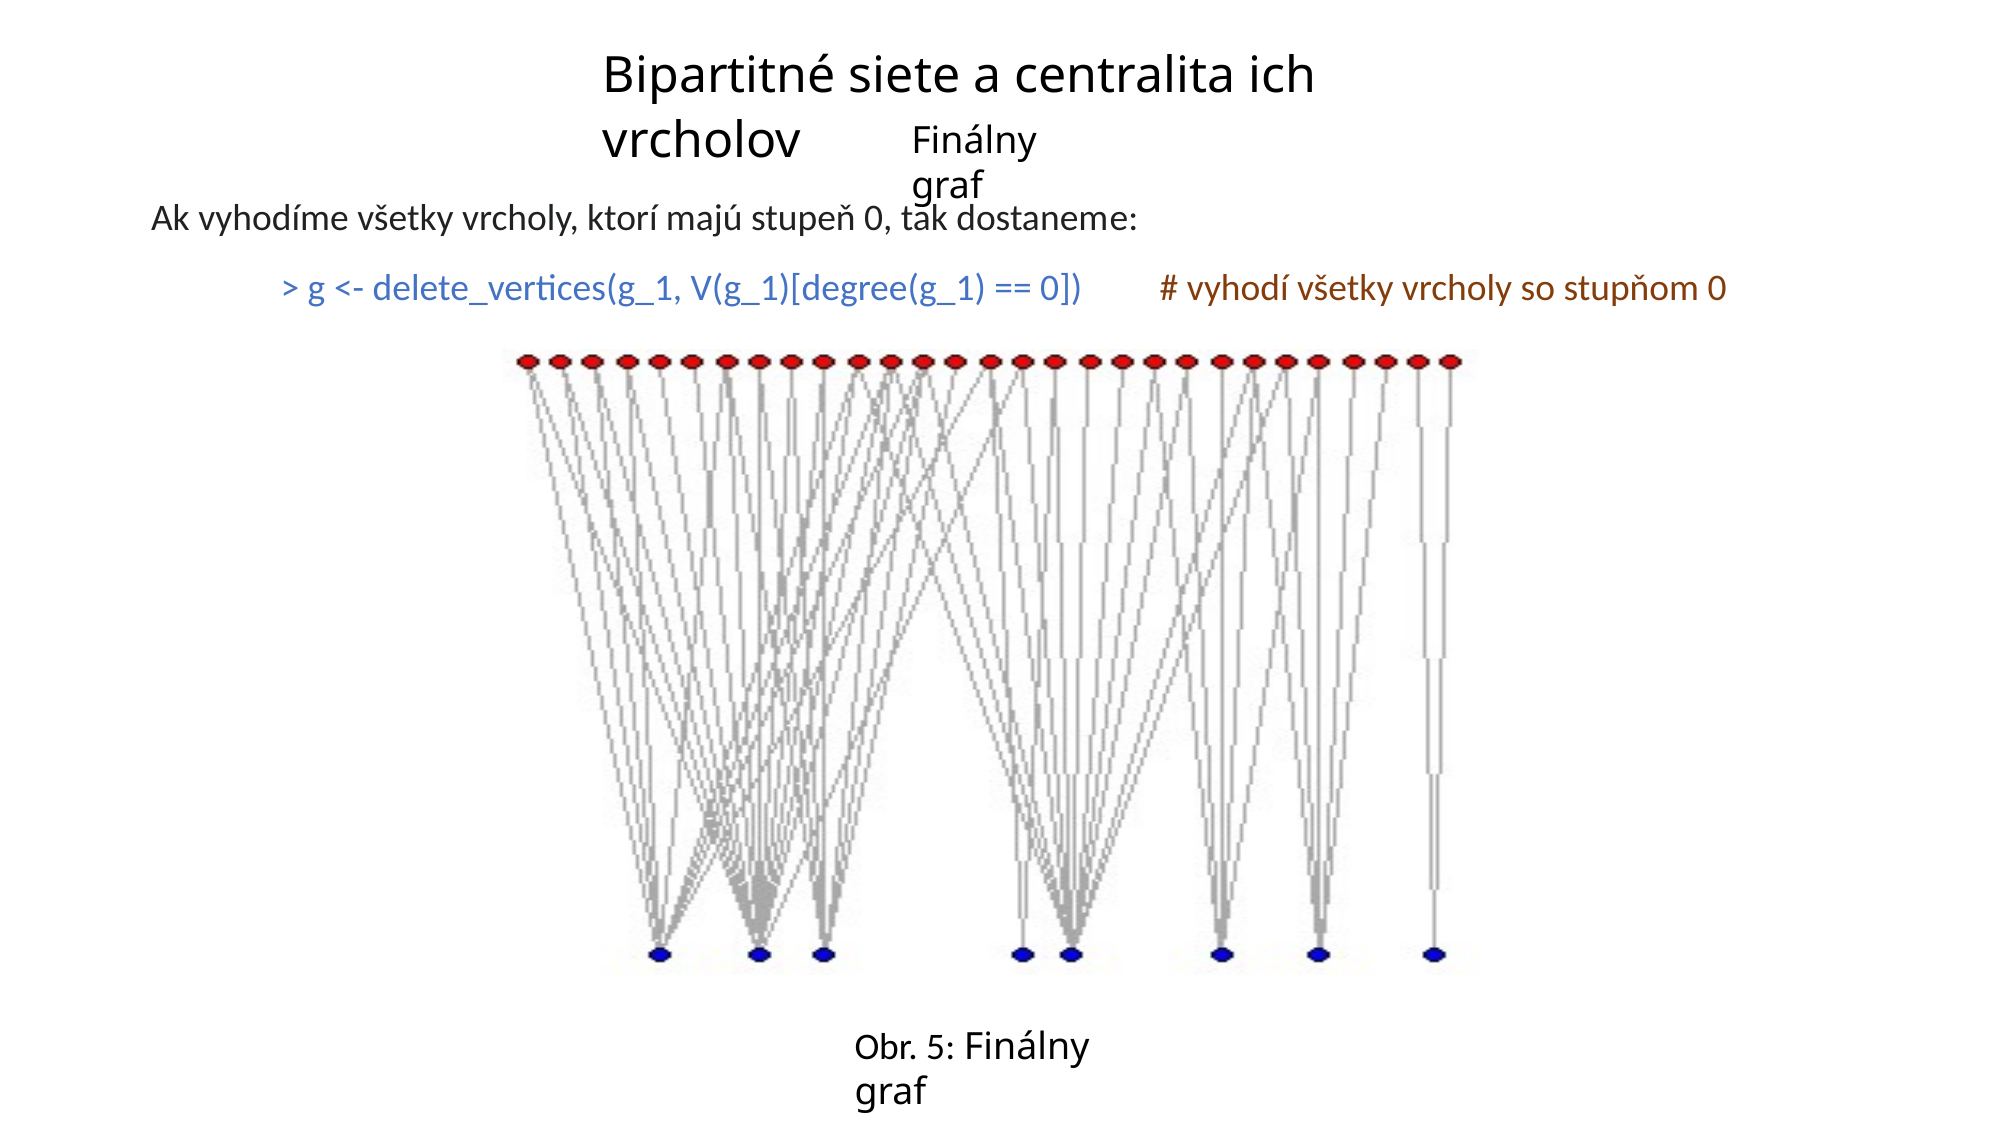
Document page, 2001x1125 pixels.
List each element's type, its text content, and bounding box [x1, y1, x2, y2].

text_box Finálny graf [896, 108, 1104, 185]
text_box Ak vyhodíme všetky vrcholy, ktorí majú stupeň 0, tak dostaneme: [136, 185, 1161, 246]
text_box > g <- delete_vertices(g_1, V(g_1)[degree(g_1) == 0]) # vyhodí všetky vrcholy so stupňom 0 [265, 256, 1832, 316]
text_box Bipartitné siete a centralita ich vrcholov [588, 31, 1412, 175]
text_box Obr. 5: Finálny graf [839, 1014, 1161, 1120]
picture [502, 349, 1482, 975]
